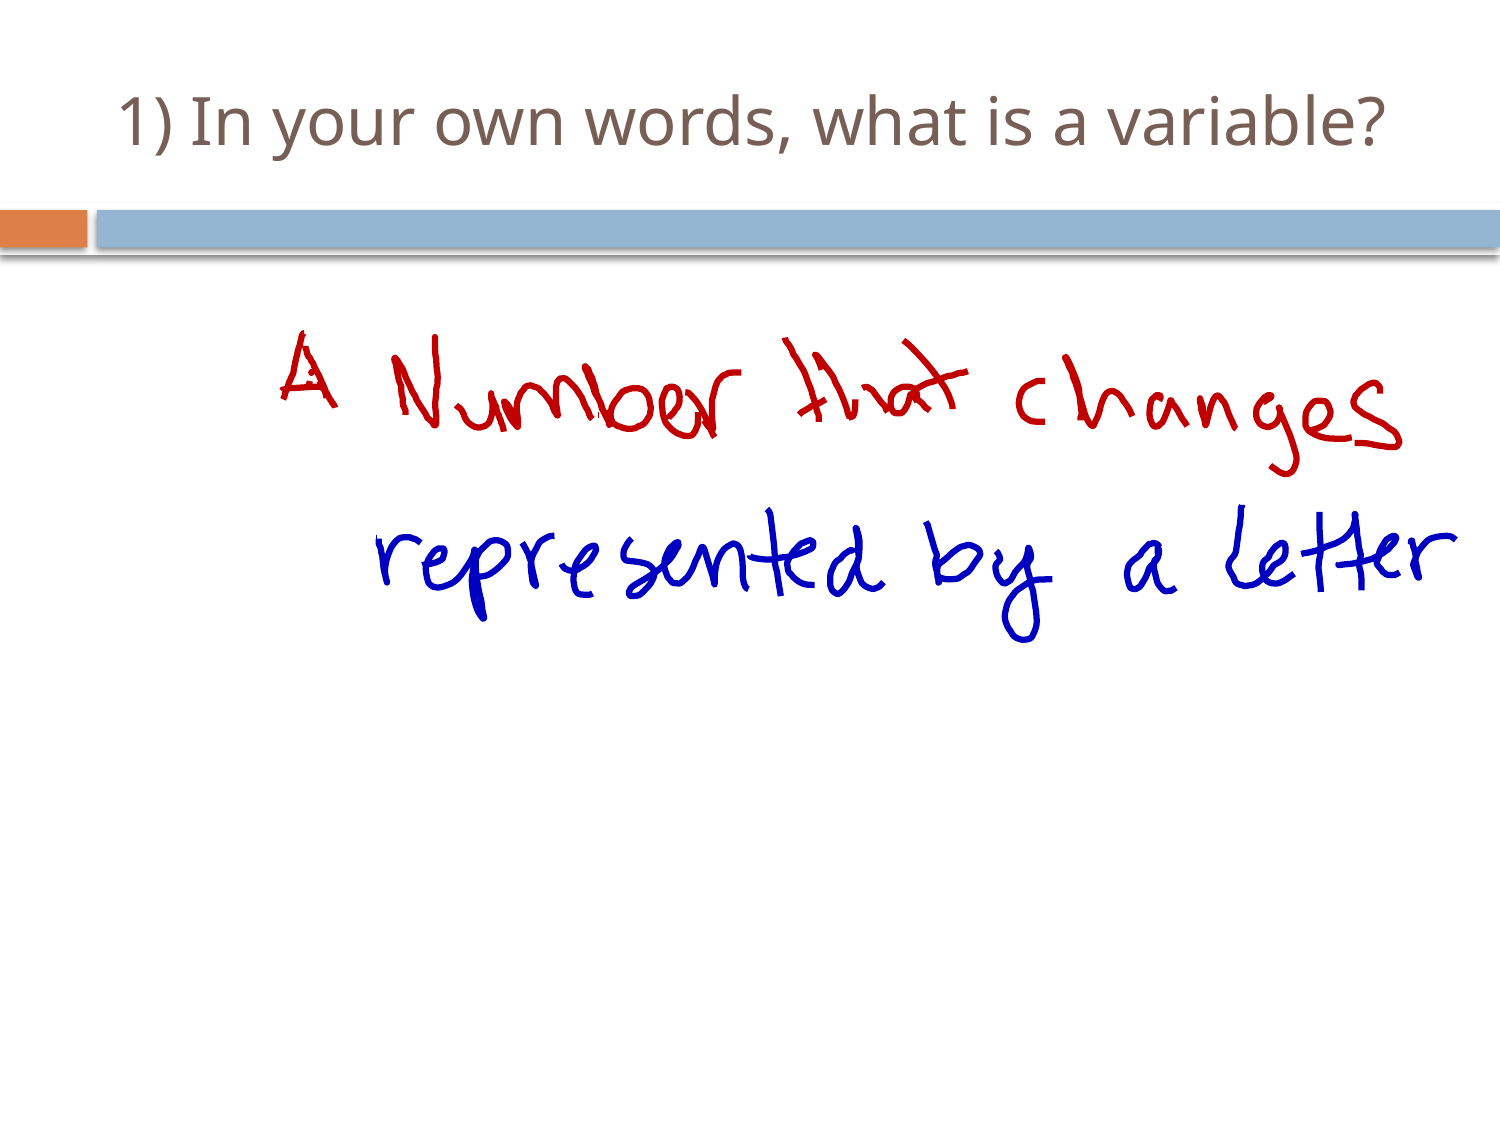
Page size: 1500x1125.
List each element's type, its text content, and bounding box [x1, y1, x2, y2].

text_box [749, 539, 815, 586]
text_box [1300, 513, 1363, 591]
text_box [286, 332, 305, 387]
text_box [455, 392, 505, 432]
text_box [862, 386, 889, 413]
text_box [1148, 394, 1188, 428]
text_box [393, 336, 439, 427]
text_box [281, 385, 326, 392]
text_box [1337, 535, 1401, 576]
text_box [889, 385, 931, 415]
text_box [503, 377, 593, 428]
text_box [377, 536, 422, 584]
text_box [521, 534, 555, 587]
text_box [784, 337, 816, 405]
text_box [1352, 381, 1401, 448]
text_box [933, 380, 954, 410]
text_box [814, 353, 849, 416]
text_box [304, 345, 325, 385]
text_box [583, 365, 652, 430]
text_box [1318, 511, 1322, 548]
text_box [702, 371, 742, 431]
text_box [622, 537, 749, 597]
text_box [560, 544, 597, 596]
text_box [1017, 380, 1046, 423]
text_box [282, 391, 288, 400]
text_box [1304, 399, 1352, 440]
text_box [766, 508, 776, 558]
text_box [925, 521, 982, 584]
text_box [911, 370, 969, 391]
text_box [798, 398, 827, 416]
text_box [1317, 565, 1322, 592]
text_box [709, 429, 716, 438]
text_box [1255, 394, 1298, 475]
text_box [813, 406, 820, 422]
text_box [994, 546, 1053, 641]
text_box [1199, 394, 1237, 430]
text_box [660, 385, 699, 437]
text_box [422, 539, 509, 620]
title 1) In your own words, what is a variable? [100, 37, 1438, 200]
text_box [1227, 504, 1295, 587]
text_box [1410, 535, 1457, 579]
text_box [1064, 356, 1134, 427]
text_box [774, 567, 782, 597]
text_box [902, 339, 939, 381]
text_box [685, 391, 706, 420]
text_box [1126, 542, 1177, 593]
text_box [848, 399, 857, 419]
text_box [323, 388, 336, 408]
text_box [829, 527, 885, 595]
